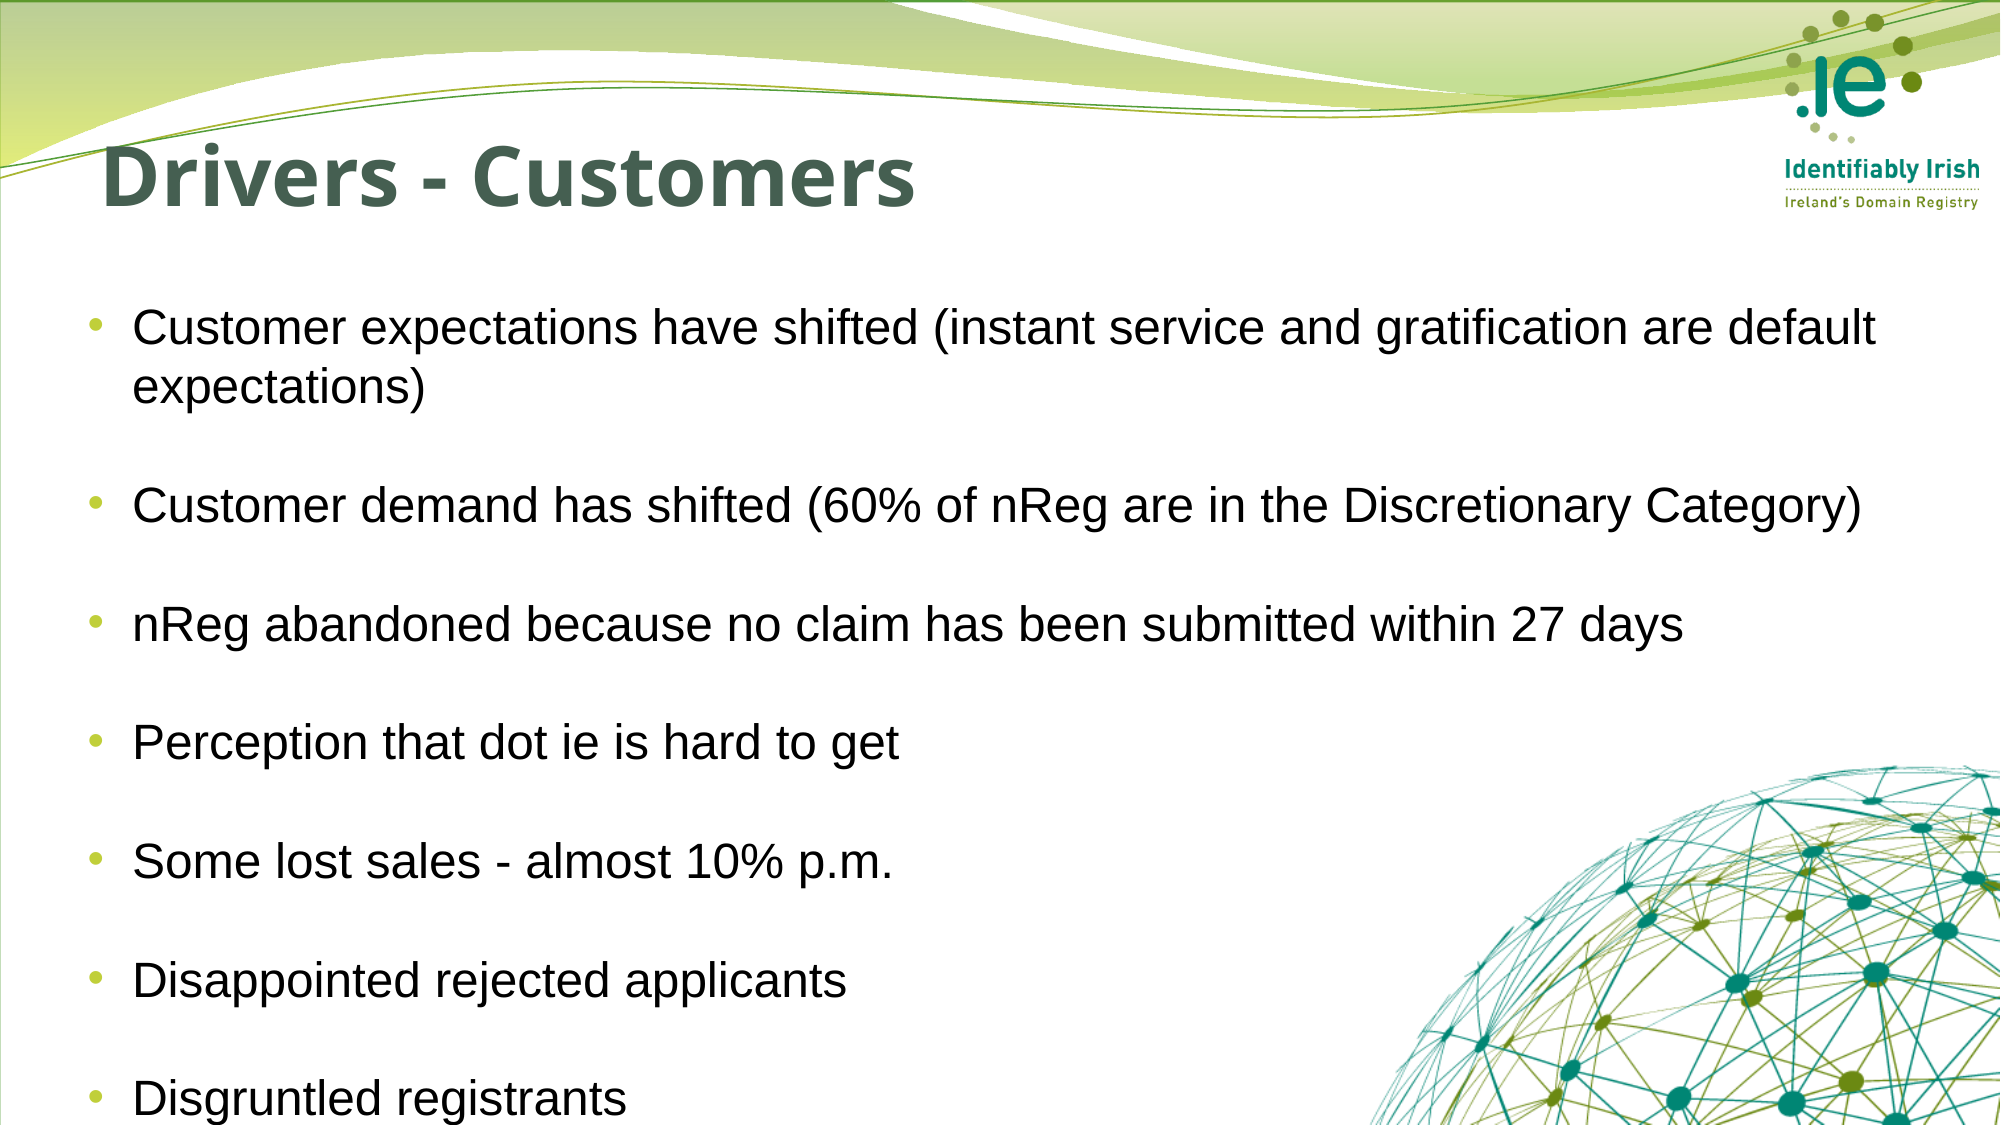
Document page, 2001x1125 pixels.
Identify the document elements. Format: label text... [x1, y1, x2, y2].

title Drivers - Customers [99, 115, 1900, 303]
picture [1368, 763, 2000, 1125]
picture [1784, 10, 1979, 210]
list Customer expectations have shifted (instant service and gratification are default expectations) Customer demand has shifted (60% of nReg are in the Discretionary Category) nReg abandoned because no claim has been submitted within 27 days Perception that dot ie is hard to get Some lost sales - almost 10% p.m. Disappointed rejected applicants Disgruntled registrants [72, 287, 1900, 1125]
